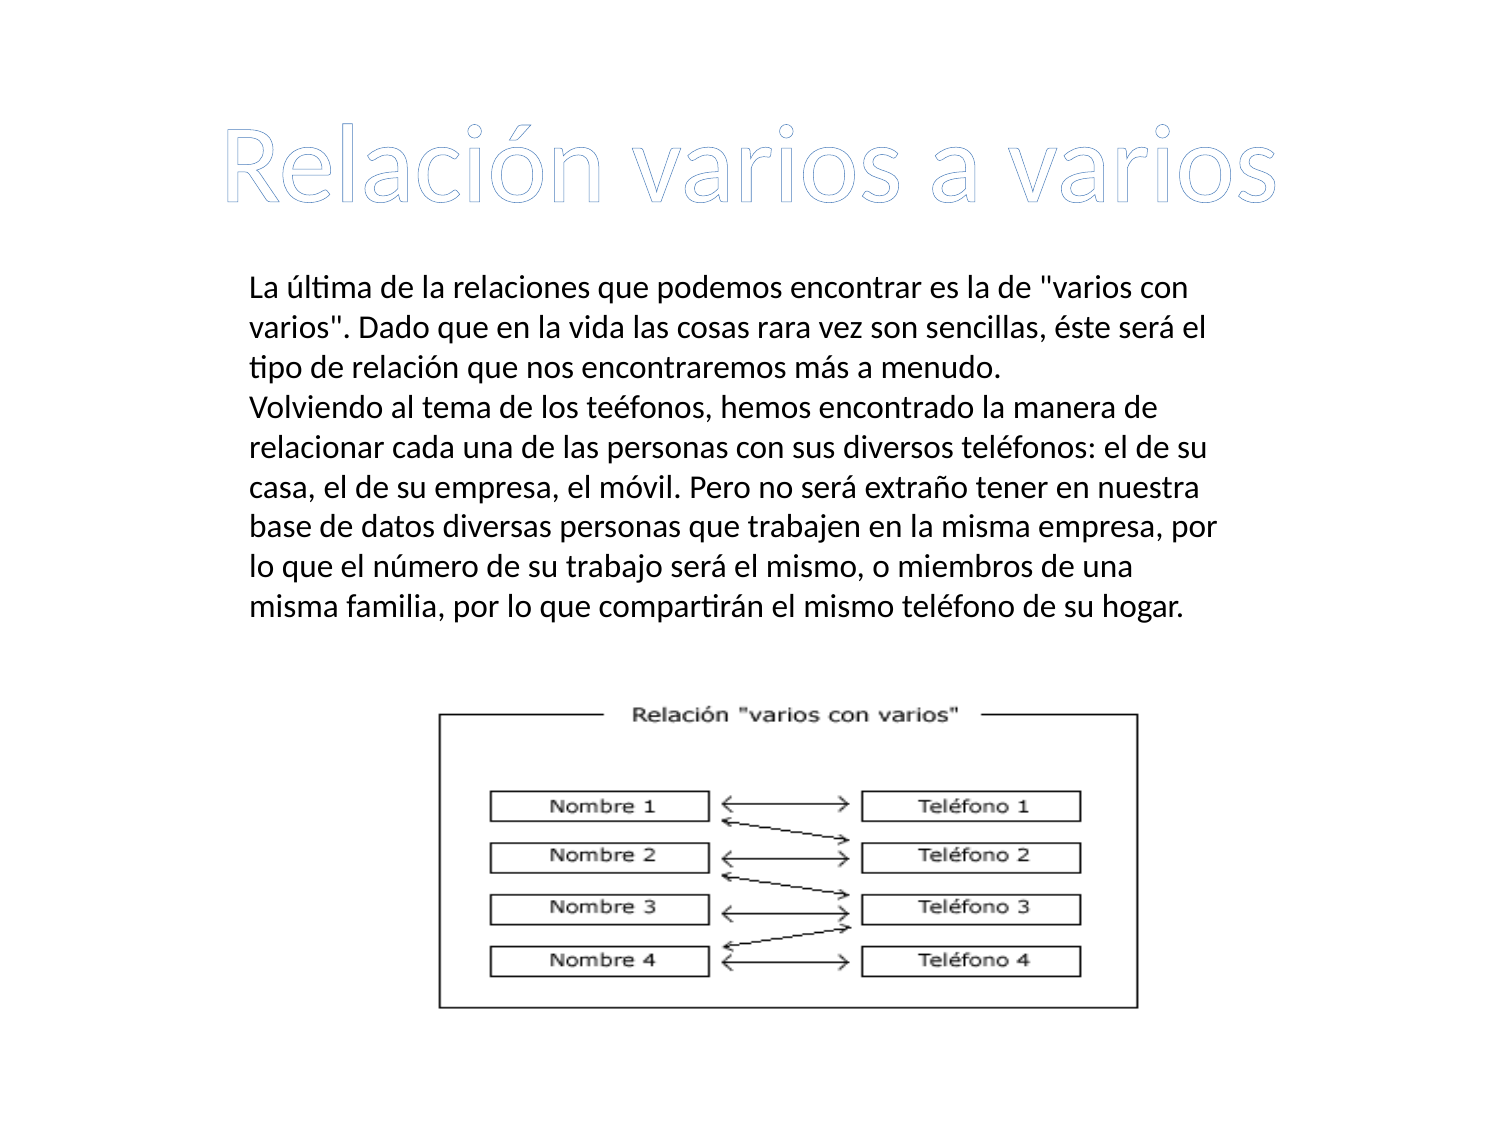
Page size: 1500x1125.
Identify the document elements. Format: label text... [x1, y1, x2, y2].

picture [398, 667, 1184, 1059]
text_box Relación varios a varios [204, 81, 1295, 232]
text_box La última de la relaciones que podemos encontrar es la de "varios con varios". Dado que en la vida las cosas rara vez son sencillas, éste será el tipo de relación que nos encontraremos más a menudo. Volviendo al tema de los teéfonos, hemos encontrado la manera de relacionar cada una de las personas con sus diversos teléfonos: el de su casa, el de su empresa, el móvil. Pero no será extraño tener en nuestra base de datos diversas personas que trabajen en la misma empresa, por lo que el número de su trabajo será el mismo, o miembros de una misma familia, por lo que compartirán el mismo teléfono de su hogar. [234, 257, 1243, 677]
